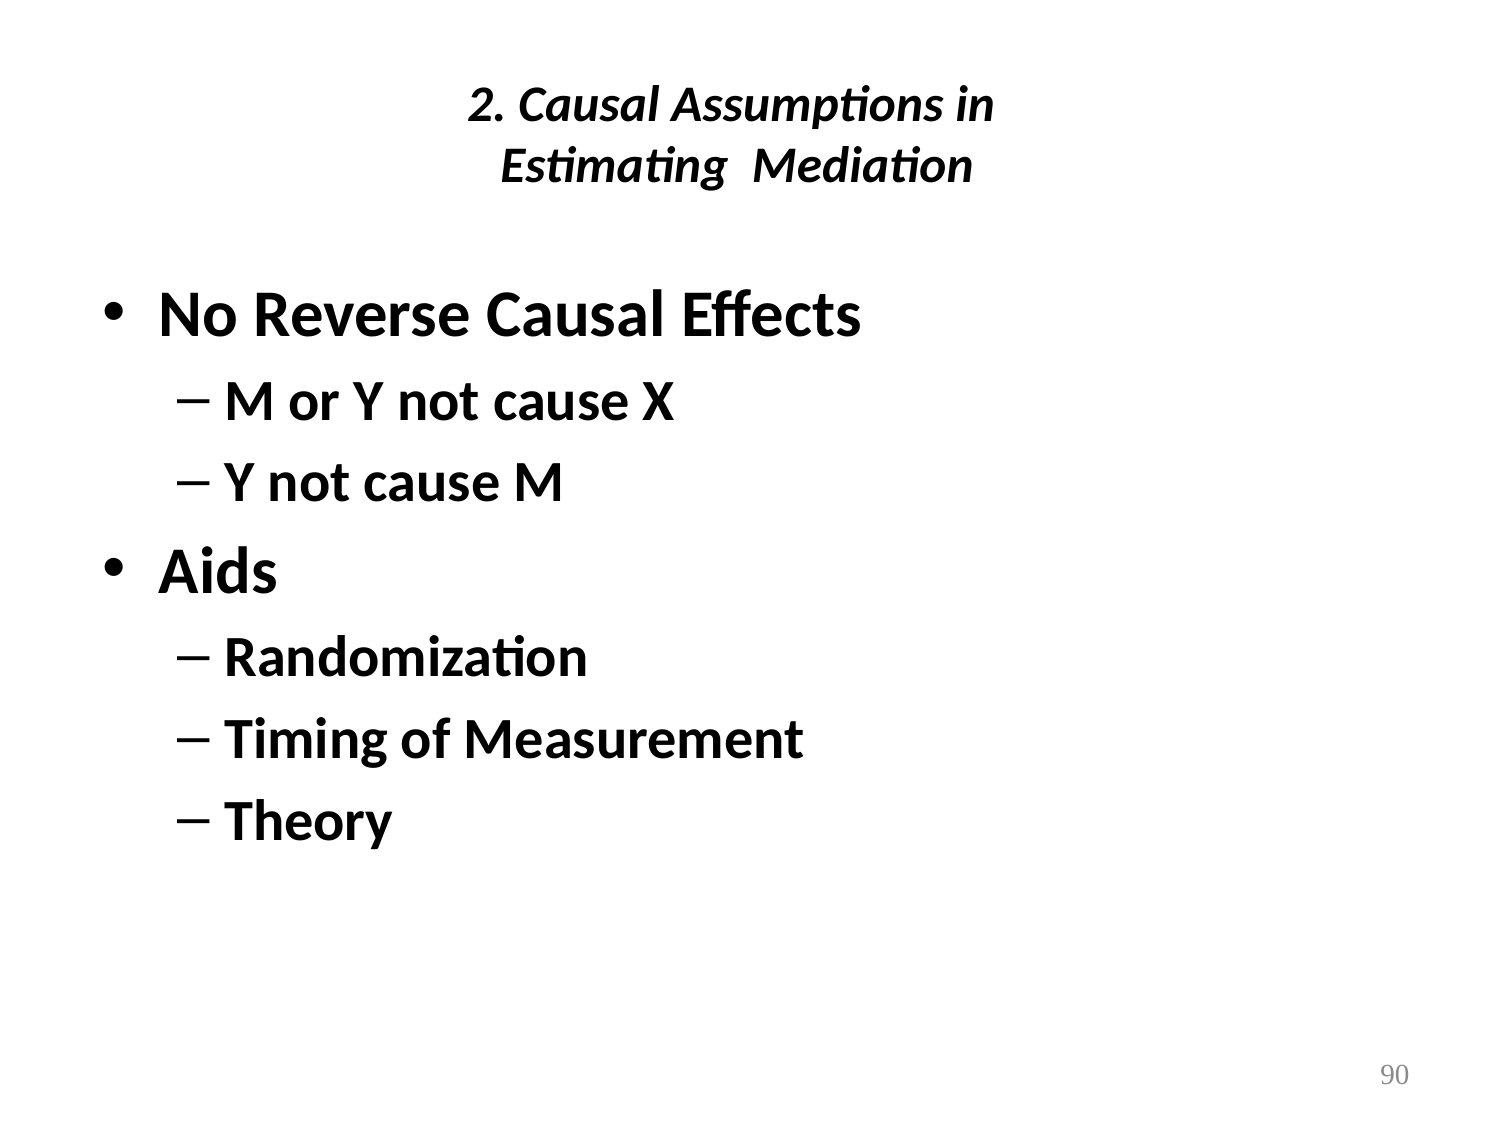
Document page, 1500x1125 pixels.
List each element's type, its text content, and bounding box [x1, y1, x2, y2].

list No Reverse Causal Effects M or Y not cause X Y not cause M Aids Randomization Timing of Measurement Theory [87, 262, 1413, 1088]
title 2. Causal Assumptions in Estimating Mediation [99, 62, 1375, 262]
slide_number 90 [1074, 1042, 1425, 1103]
